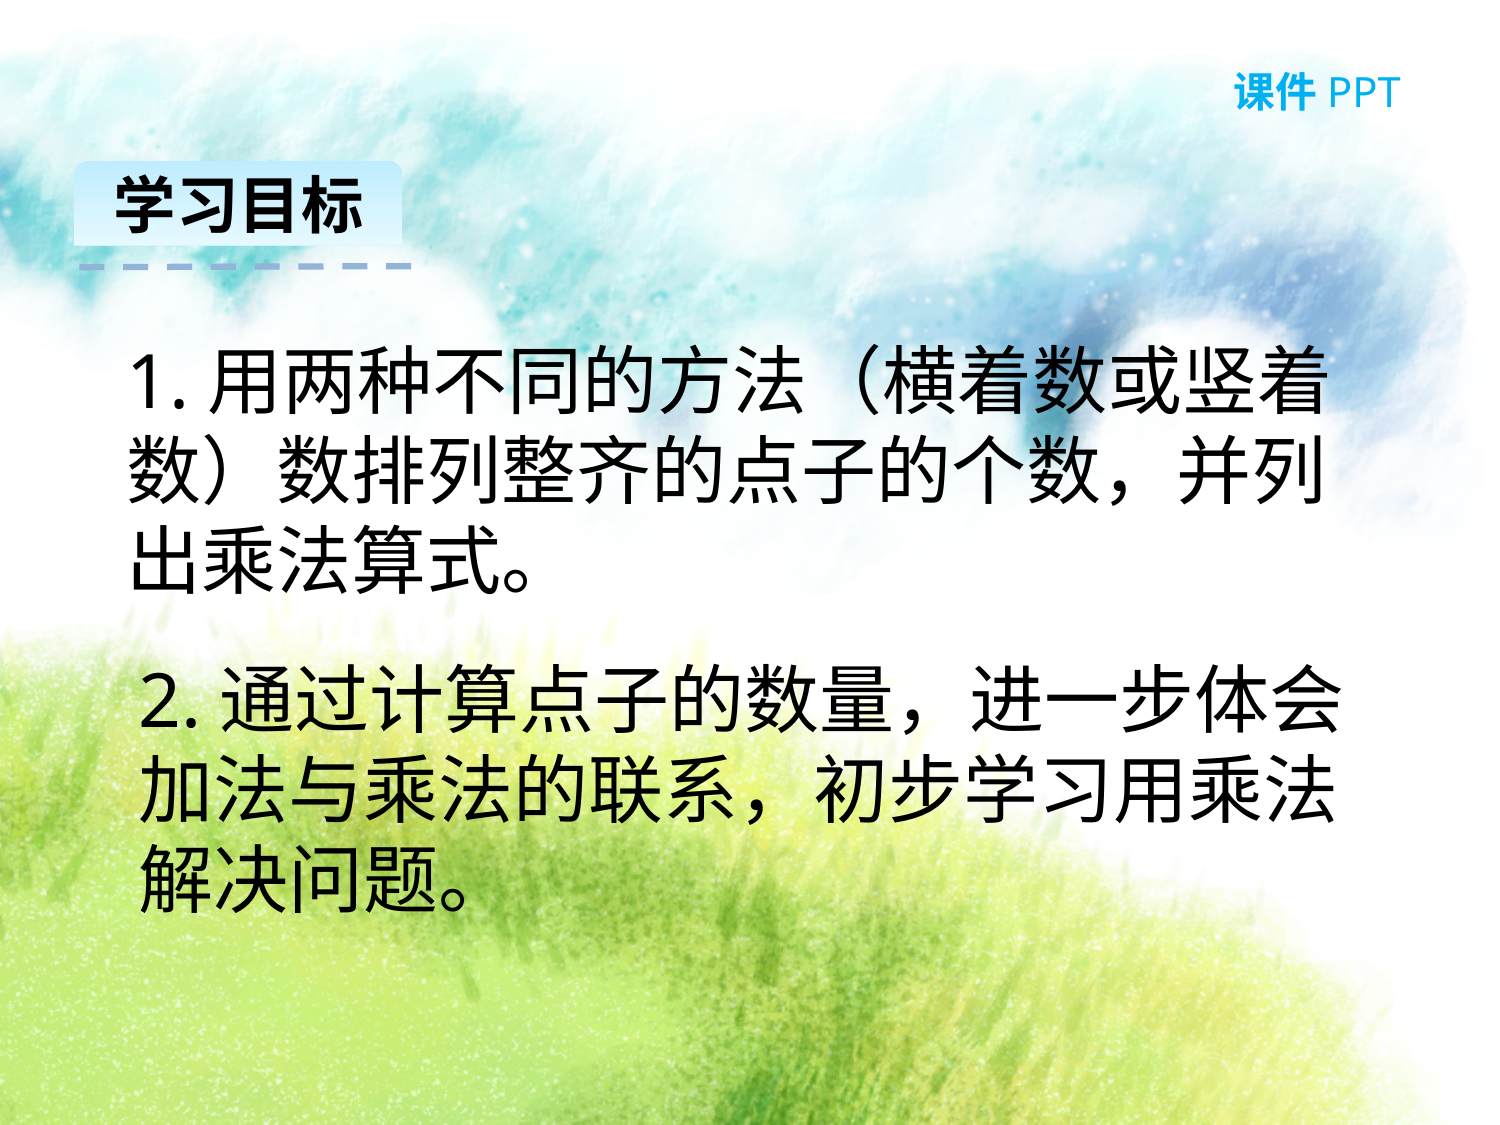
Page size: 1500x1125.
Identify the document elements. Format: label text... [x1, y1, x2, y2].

text_box 课件PPT [1218, 58, 1418, 124]
text_box 学习目标 [74, 160, 403, 246]
picture [0, 0, 1500, 1125]
text_box 1.用两种不同的方法（横着数或竖着数）数排列整齐的点子的个数，并列出乘法算式。 [111, 326, 1364, 611]
text_box 2.通过计算点子的数量，进一步体会加法与乘法的联系，初步学习用乘法解决问题。 [123, 645, 1365, 930]
